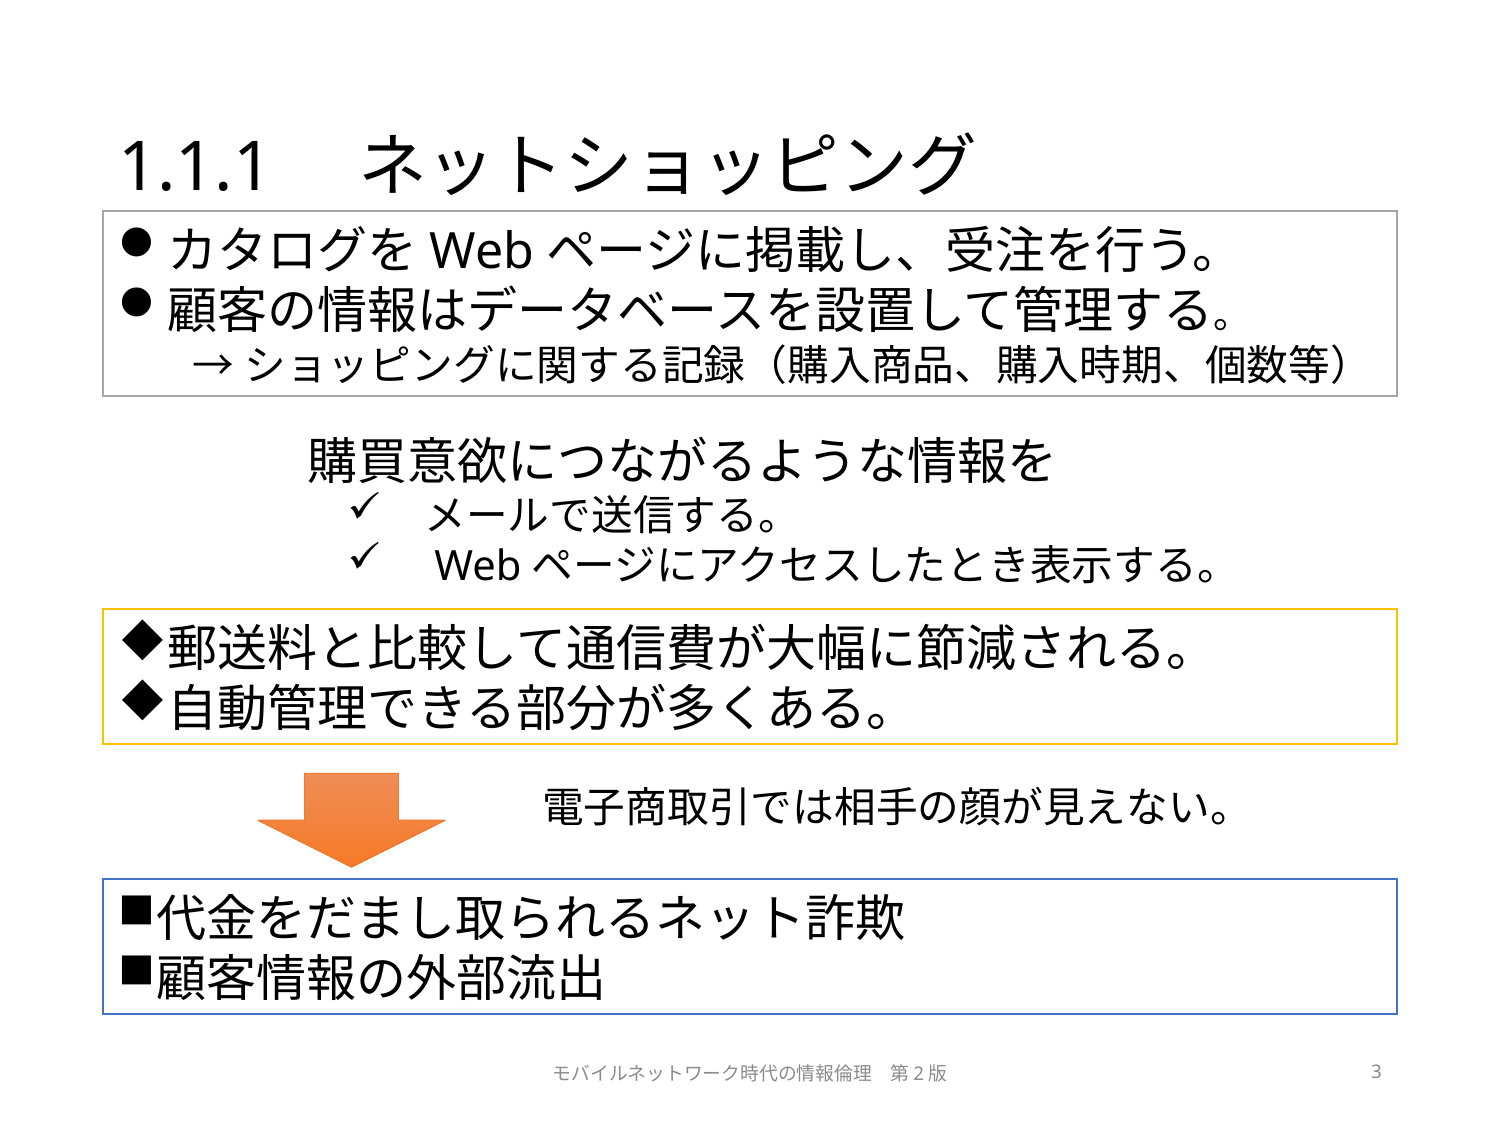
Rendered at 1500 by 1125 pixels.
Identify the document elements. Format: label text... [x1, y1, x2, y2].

title 1.1.1 ネットショッピング [103, 59, 1397, 210]
text_box 郵送料と比較して通信費が大幅に節減される。 自動管理できる部分が多くある。 [102, 608, 1398, 745]
text_box 電子商取引では相手の顔が見えない。 [527, 773, 1317, 839]
text_box カタログをWebページに掲載し、受注を行う。 顧客の情報はデータベースを設置して管理する。 →ショッピングに関する記録（購入商品、購入時期、個数等） [102, 210, 1398, 397]
footer モバイルネットワーク時代の情報倫理 第2版 [496, 1042, 1004, 1103]
text_box 代金をだまし取られるネット詐欺 顧客情報の外部流出 [102, 878, 1398, 1015]
text_box 購買意欲につながるような情報を メールで送信する。 Webページにアクセスしたとき表示する。 [292, 421, 1377, 598]
text_box [257, 772, 446, 868]
slide_number 3 [1059, 1042, 1397, 1103]
